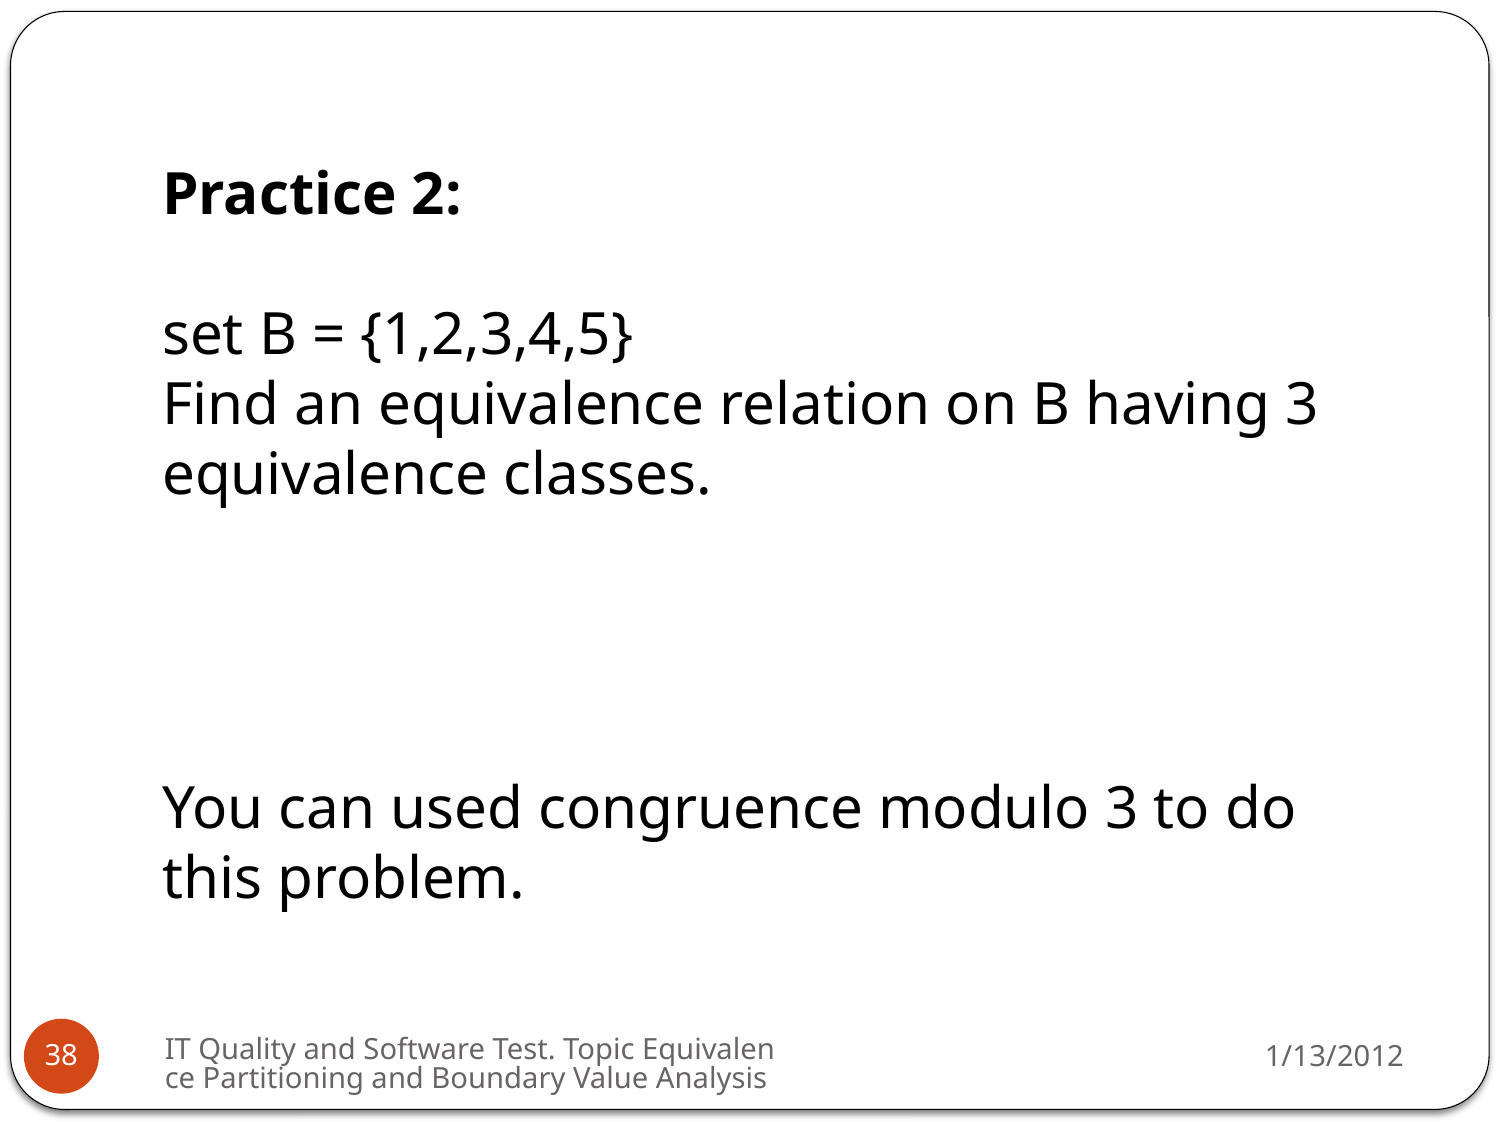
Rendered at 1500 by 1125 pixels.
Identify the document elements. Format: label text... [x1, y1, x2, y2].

footer IT Quality and Software Test. Topic Equivalence Partitioning and Boundary Value Analysis [150, 1012, 800, 1088]
text_box Practice 2: set B = {1,2,3,4,5} Find an equivalence relation on B having 3 equivalence classes. [147, 149, 1353, 514]
slide_number 38 [23, 1018, 99, 1094]
text_box You can used congruence modulo 3 to do this problem. [147, 763, 1353, 918]
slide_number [1012, 1015, 1419, 1094]
